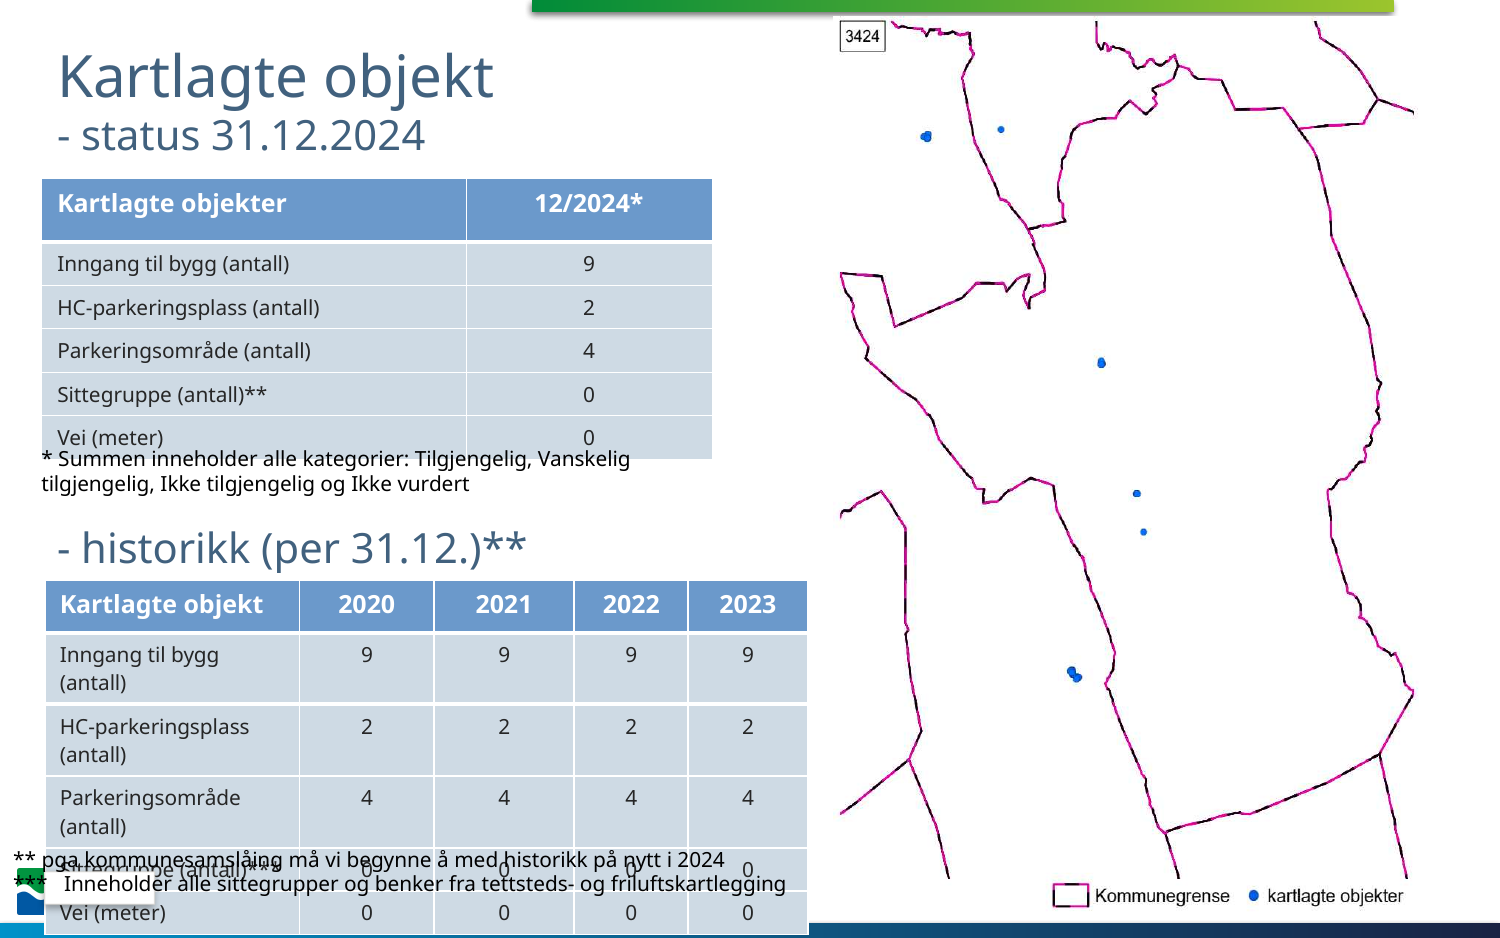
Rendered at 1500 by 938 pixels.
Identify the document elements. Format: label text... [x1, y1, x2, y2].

picture [833, 16, 1419, 913]
table_cell 0 [467, 416, 712, 459]
text_box - historikk (per 31.12.)** [42, 496, 828, 580]
table_cell Inngang til bygg (antall) [42, 244, 466, 285]
table_cell Vei (meter) [46, 904, 299, 934]
table_cell 0 [575, 904, 687, 934]
table_cell 9 [689, 635, 807, 702]
table_cell 9 [435, 635, 573, 702]
table_header 2021 [435, 581, 573, 631]
table_cell 4 [467, 329, 712, 372]
table_cell 4 [689, 777, 807, 847]
table_cell Vei (meter) [42, 416, 466, 438]
table_header 2023 [689, 581, 807, 631]
table_cell 2 [467, 286, 712, 328]
table_cell 4 [435, 777, 573, 838]
table_cell Sittegruppe (antall)** [42, 373, 466, 415]
table_cell HC-parkeringsplass (antall) [46, 706, 299, 775]
table_cell 9 [575, 635, 687, 702]
table_header 2022 [575, 581, 687, 631]
table_cell HC-parkeringsplass (antall) [42, 286, 466, 328]
table_cell Parkeringsområde (antall) [42, 329, 466, 372]
table_cell 2 [575, 706, 687, 775]
table_cell 9 [300, 635, 433, 702]
table_cell 4 [300, 777, 433, 838]
text_box ** pga kommunesamslåing må vi begynne å med historikk på nytt i 2024 *** Inneholder alle sittegrupper og benker fra tettsteds- og friluftskartlegging [0, 838, 802, 904]
table_cell 2 [689, 706, 807, 775]
table_cell 9 [467, 244, 712, 285]
table_cell 0 [802, 849, 807, 890]
table_cell 0 [689, 892, 807, 934]
table_header 12/2024* [467, 179, 712, 240]
table_cell Parkeringsområde (antall) [46, 777, 299, 838]
table_header Kartlagte objekt [46, 581, 299, 631]
text_box Kartlagte objekt - status 31.12.2024 [42, 24, 828, 167]
table_cell 0 [300, 904, 433, 934]
table_cell 4 [575, 777, 687, 838]
table_header 2020 [300, 581, 433, 631]
table_cell Inngang til bygg (antall) [46, 635, 299, 702]
table_cell 2 [435, 706, 573, 775]
table_header Kartlagte objekter [42, 179, 466, 240]
text_box * Summen inneholder alle kategorier: Tilgjengelig, Vanskelig tilgjengelig, Ikke tilgjengelig og Ikke vurdert [26, 438, 711, 504]
table_cell 2 [300, 706, 433, 775]
table_cell 0 [467, 373, 712, 415]
table_cell 0 [435, 904, 573, 934]
